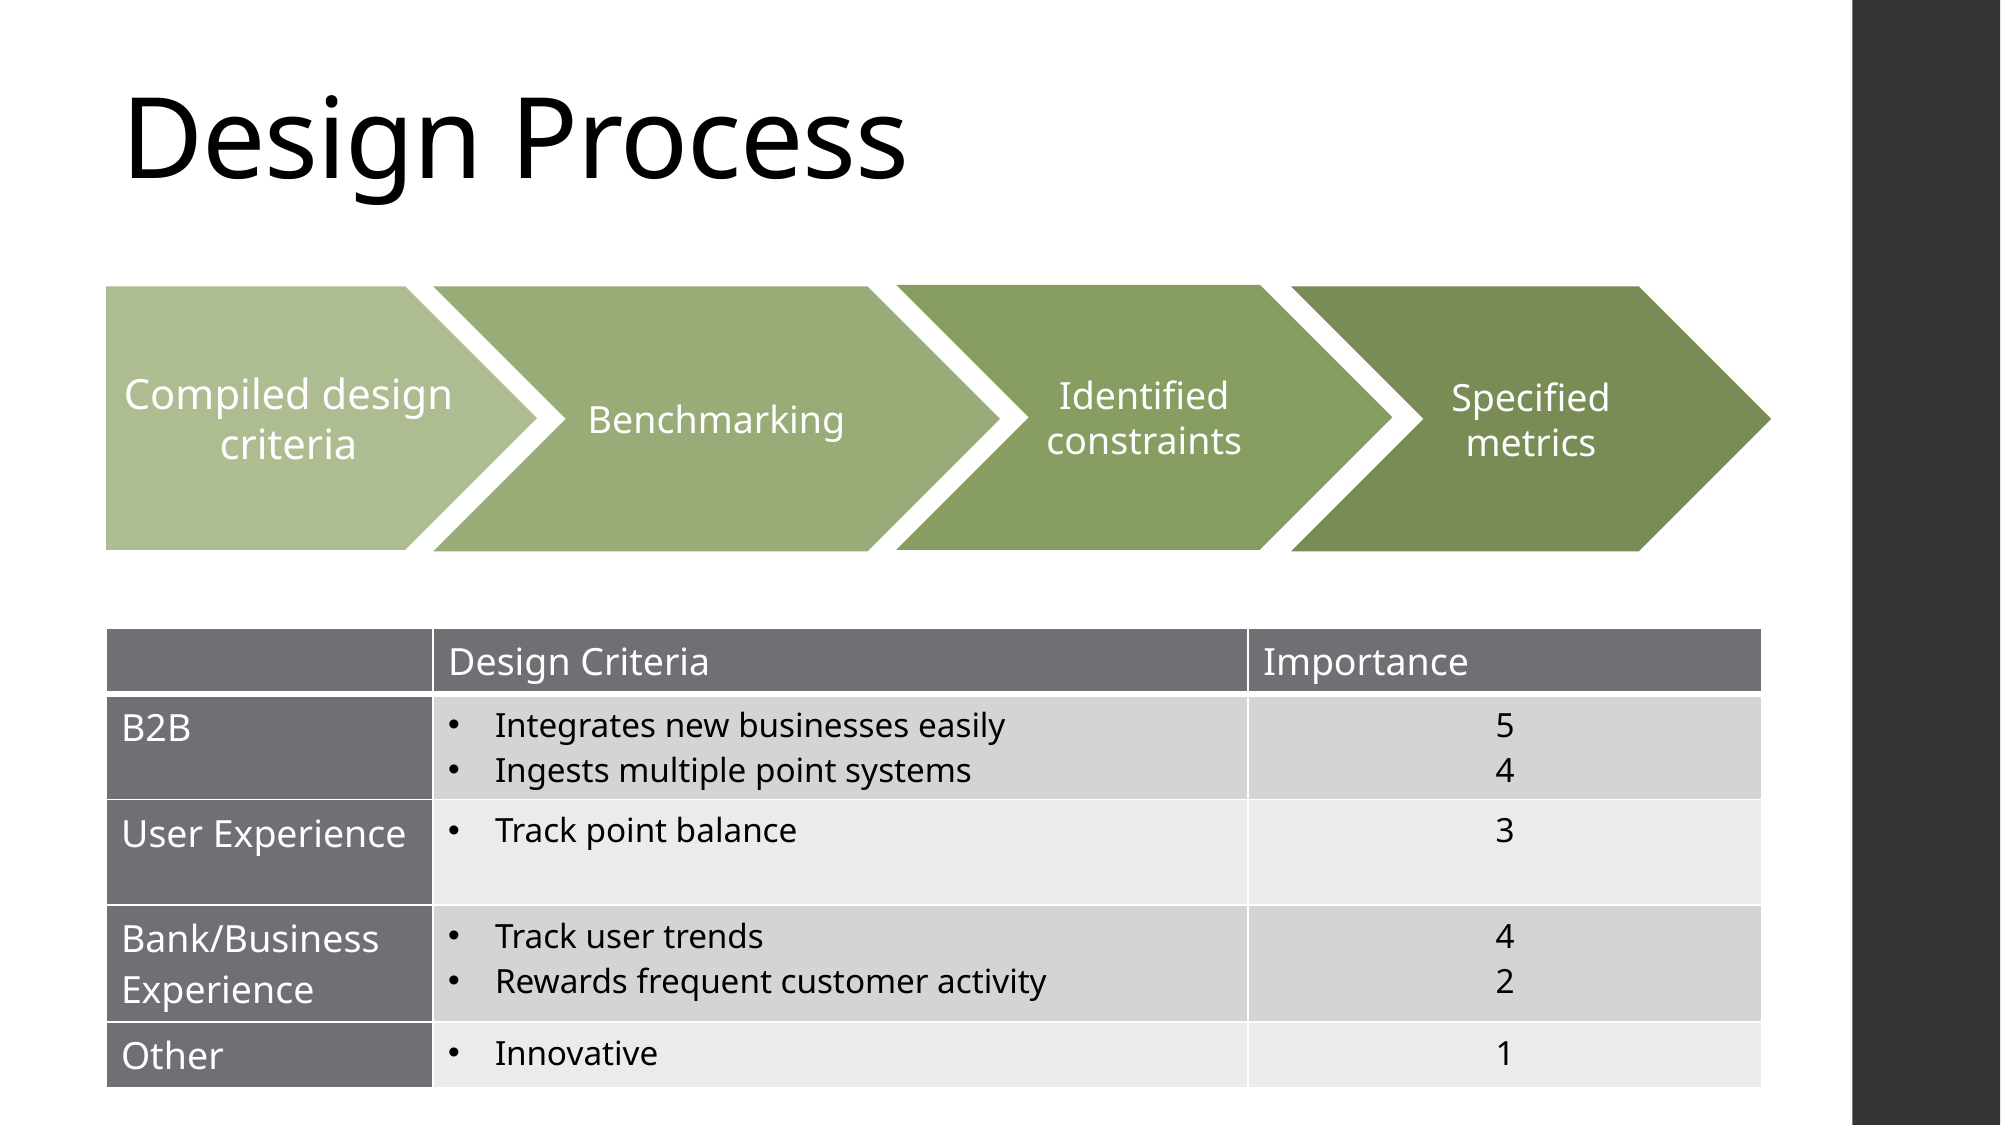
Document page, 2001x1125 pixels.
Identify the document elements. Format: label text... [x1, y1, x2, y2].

table_cell 3 [1249, 800, 1761, 904]
table_cell Track user trends Rewards frequent customer activity [434, 906, 1247, 1021]
table_cell User Experience [107, 800, 432, 904]
title Design Process [106, 58, 1350, 210]
table_header Design Criteria [434, 629, 1247, 691]
table_cell Track point balance [434, 800, 1247, 904]
table_cell 1 [1249, 1023, 1761, 1087]
text_box Benchmarking [432, 285, 1001, 553]
table_header [107, 629, 432, 691]
table_cell Integrates new businesses easily Ingests multiple point systems [434, 697, 1247, 799]
text_box Compiled design criteria [104, 285, 538, 552]
table_cell 4 2 [1249, 906, 1761, 1021]
table_cell B2B [107, 697, 432, 799]
text_box Specified metrics [1289, 285, 1772, 553]
table_cell Bank/Business Experience [107, 906, 432, 1021]
text_box Identified constraints [895, 283, 1394, 552]
table_cell 5 4 [1249, 697, 1761, 799]
table_cell Other [107, 1023, 432, 1087]
table_cell Innovative [434, 1023, 1247, 1087]
table_header Importance [1249, 629, 1761, 691]
